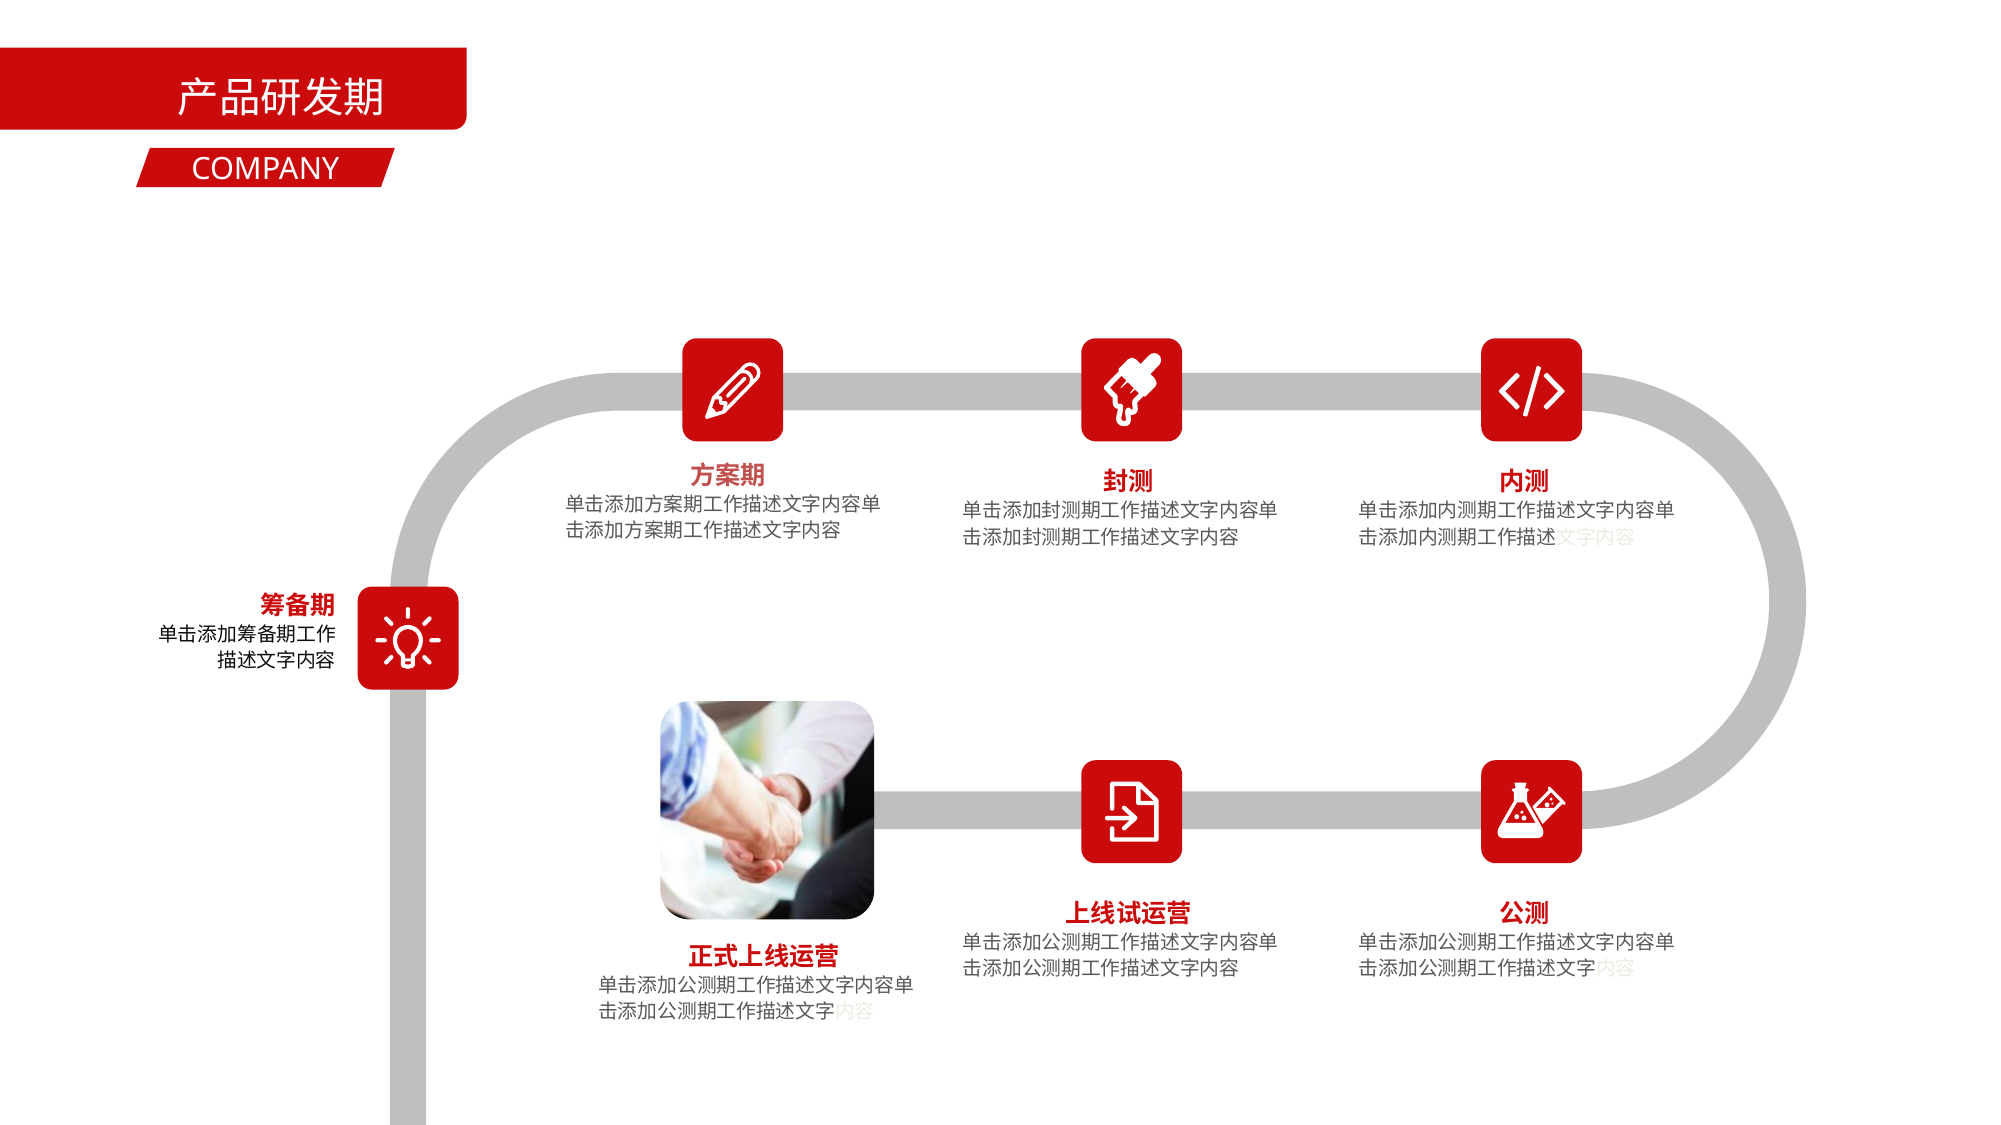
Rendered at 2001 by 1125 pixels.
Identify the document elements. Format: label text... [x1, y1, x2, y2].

text_box [1684, 405, 1807, 797]
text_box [598, 700, 931, 1024]
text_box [0, 47, 467, 130]
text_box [1358, 338, 1691, 550]
text_box [390, 699, 427, 1125]
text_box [962, 338, 1295, 576]
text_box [962, 759, 1295, 981]
text_box [390, 381, 559, 584]
text_box [1300, 372, 1353, 411]
text_box [901, 372, 957, 411]
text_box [1358, 759, 1691, 981]
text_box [154, 586, 459, 690]
text_box [934, 791, 957, 830]
text_box [1300, 791, 1353, 830]
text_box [564, 338, 897, 570]
text_box COMPANY [134, 145, 397, 190]
